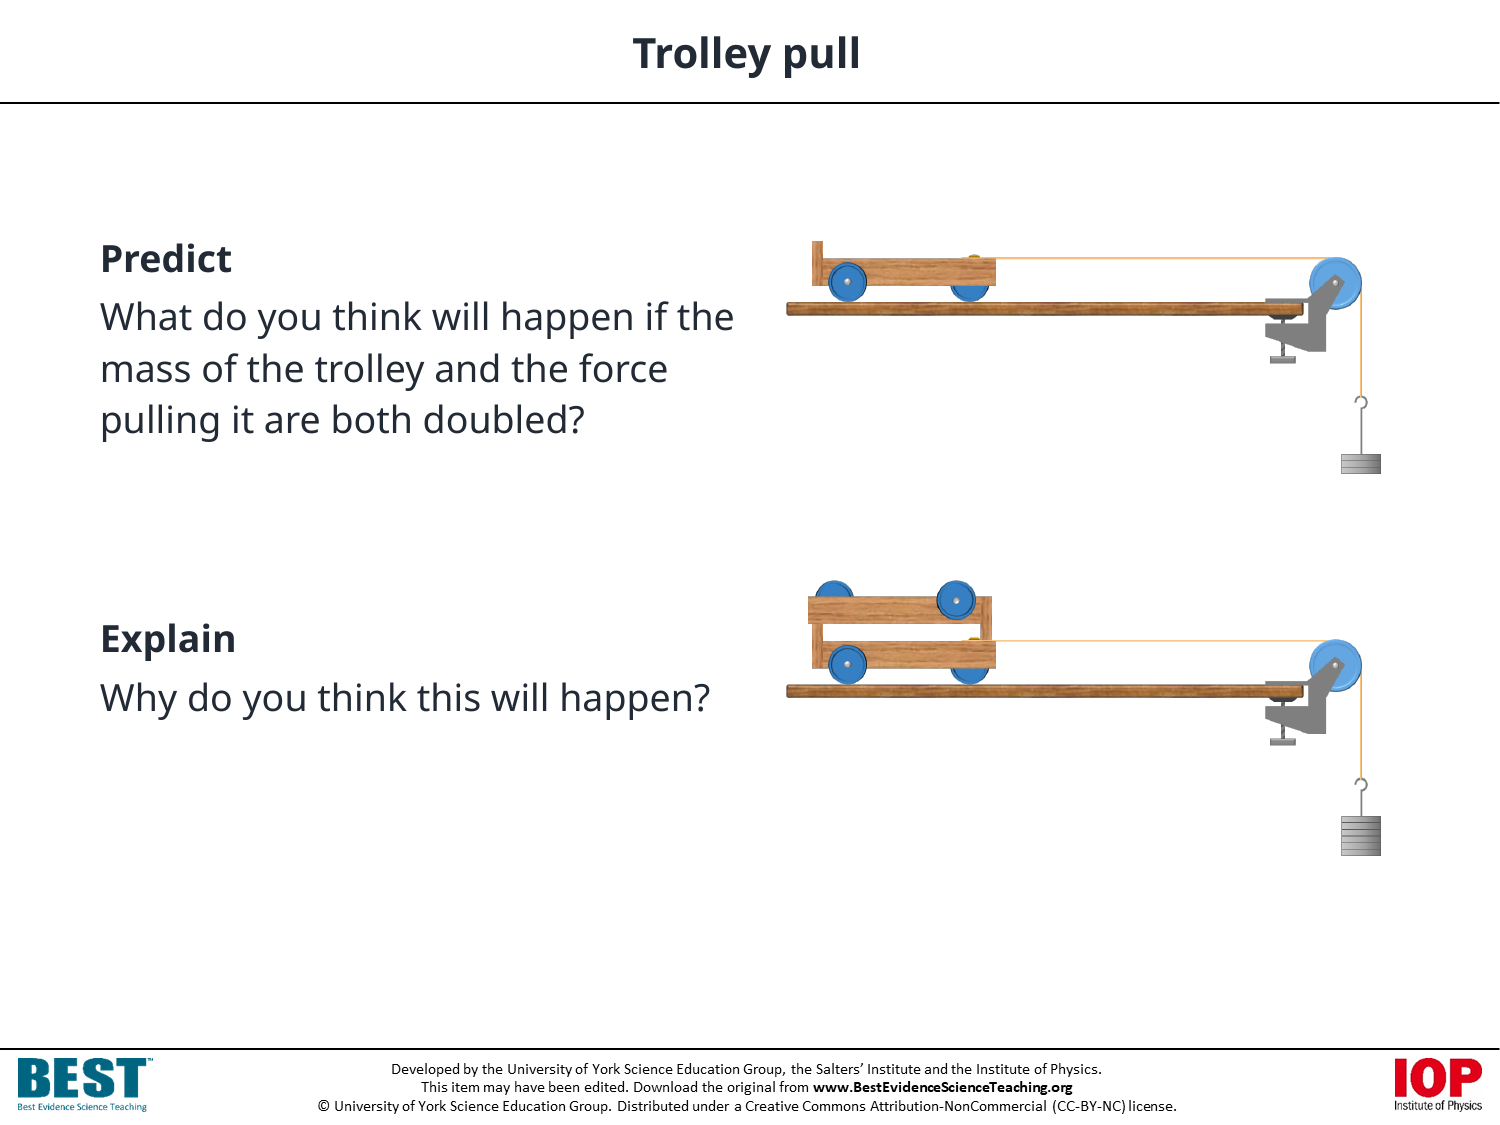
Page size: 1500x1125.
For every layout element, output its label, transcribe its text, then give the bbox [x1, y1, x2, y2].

picture [0, 102, 1500, 1125]
text_box Trolley pull [23, 4, 1471, 99]
